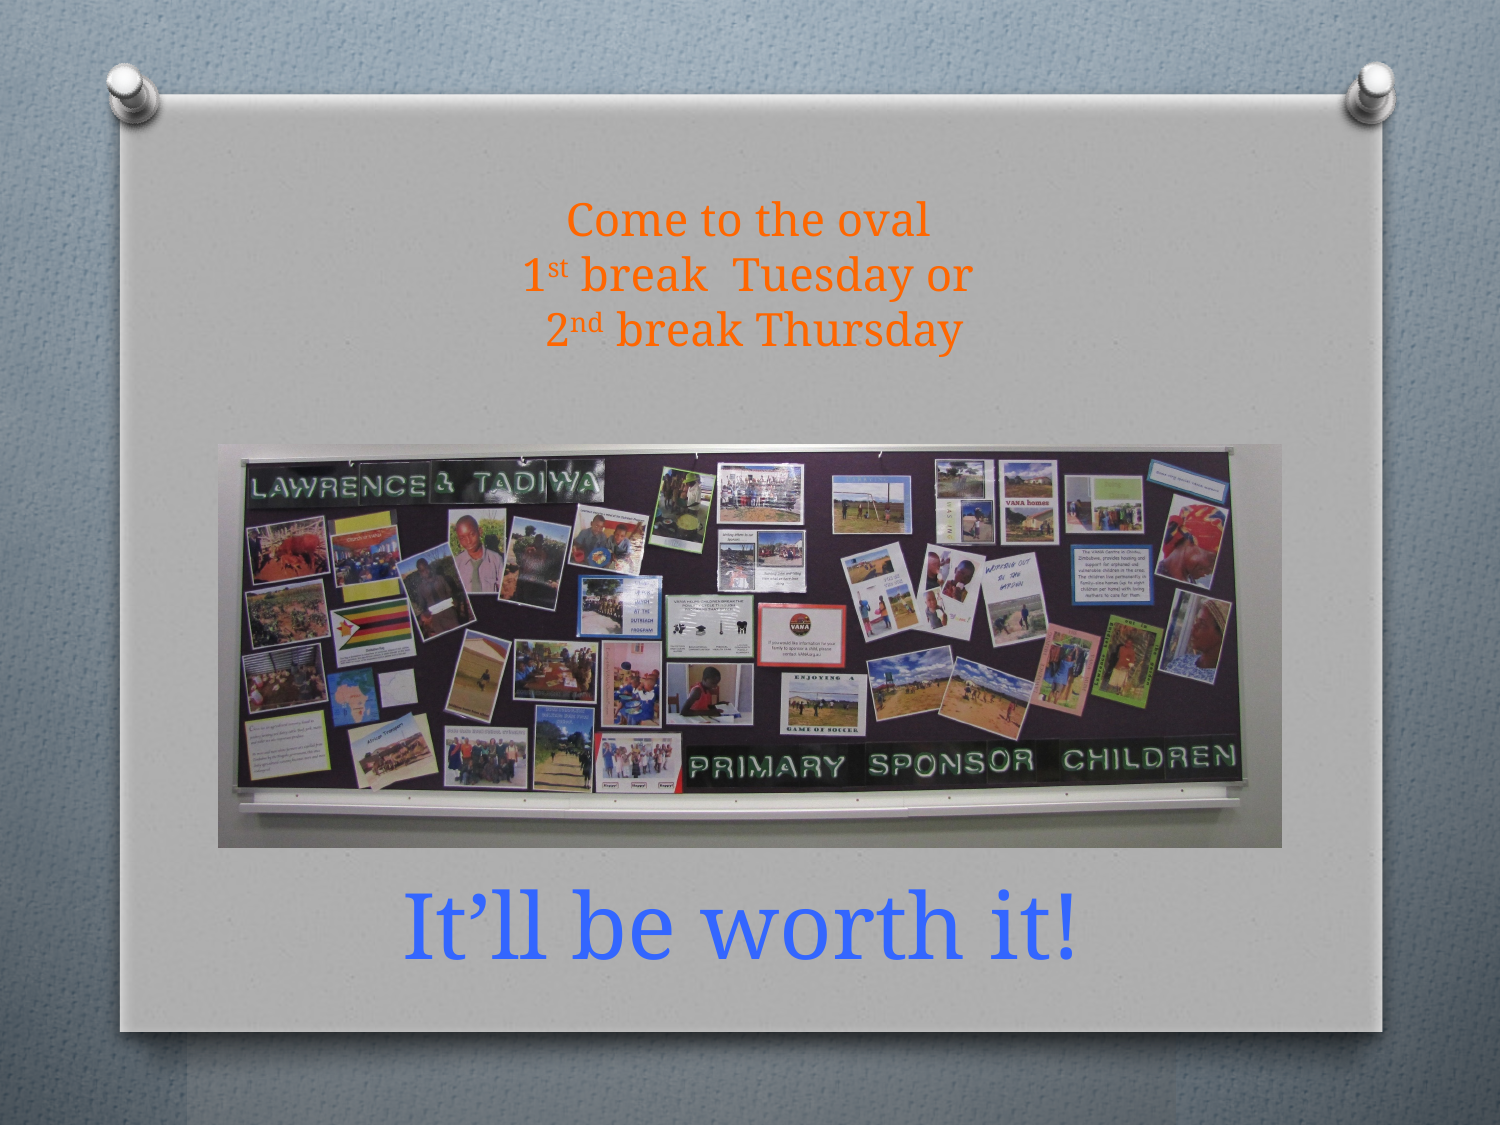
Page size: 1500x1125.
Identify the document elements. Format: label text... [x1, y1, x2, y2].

picture [1317, 35, 1439, 156]
picture [75, 29, 198, 153]
picture [218, 444, 1282, 848]
title Come to the oval 1st break Tuesday or 2nd break Thursday [183, 125, 1326, 421]
text_box It’ll be worth it! [171, 857, 1314, 988]
